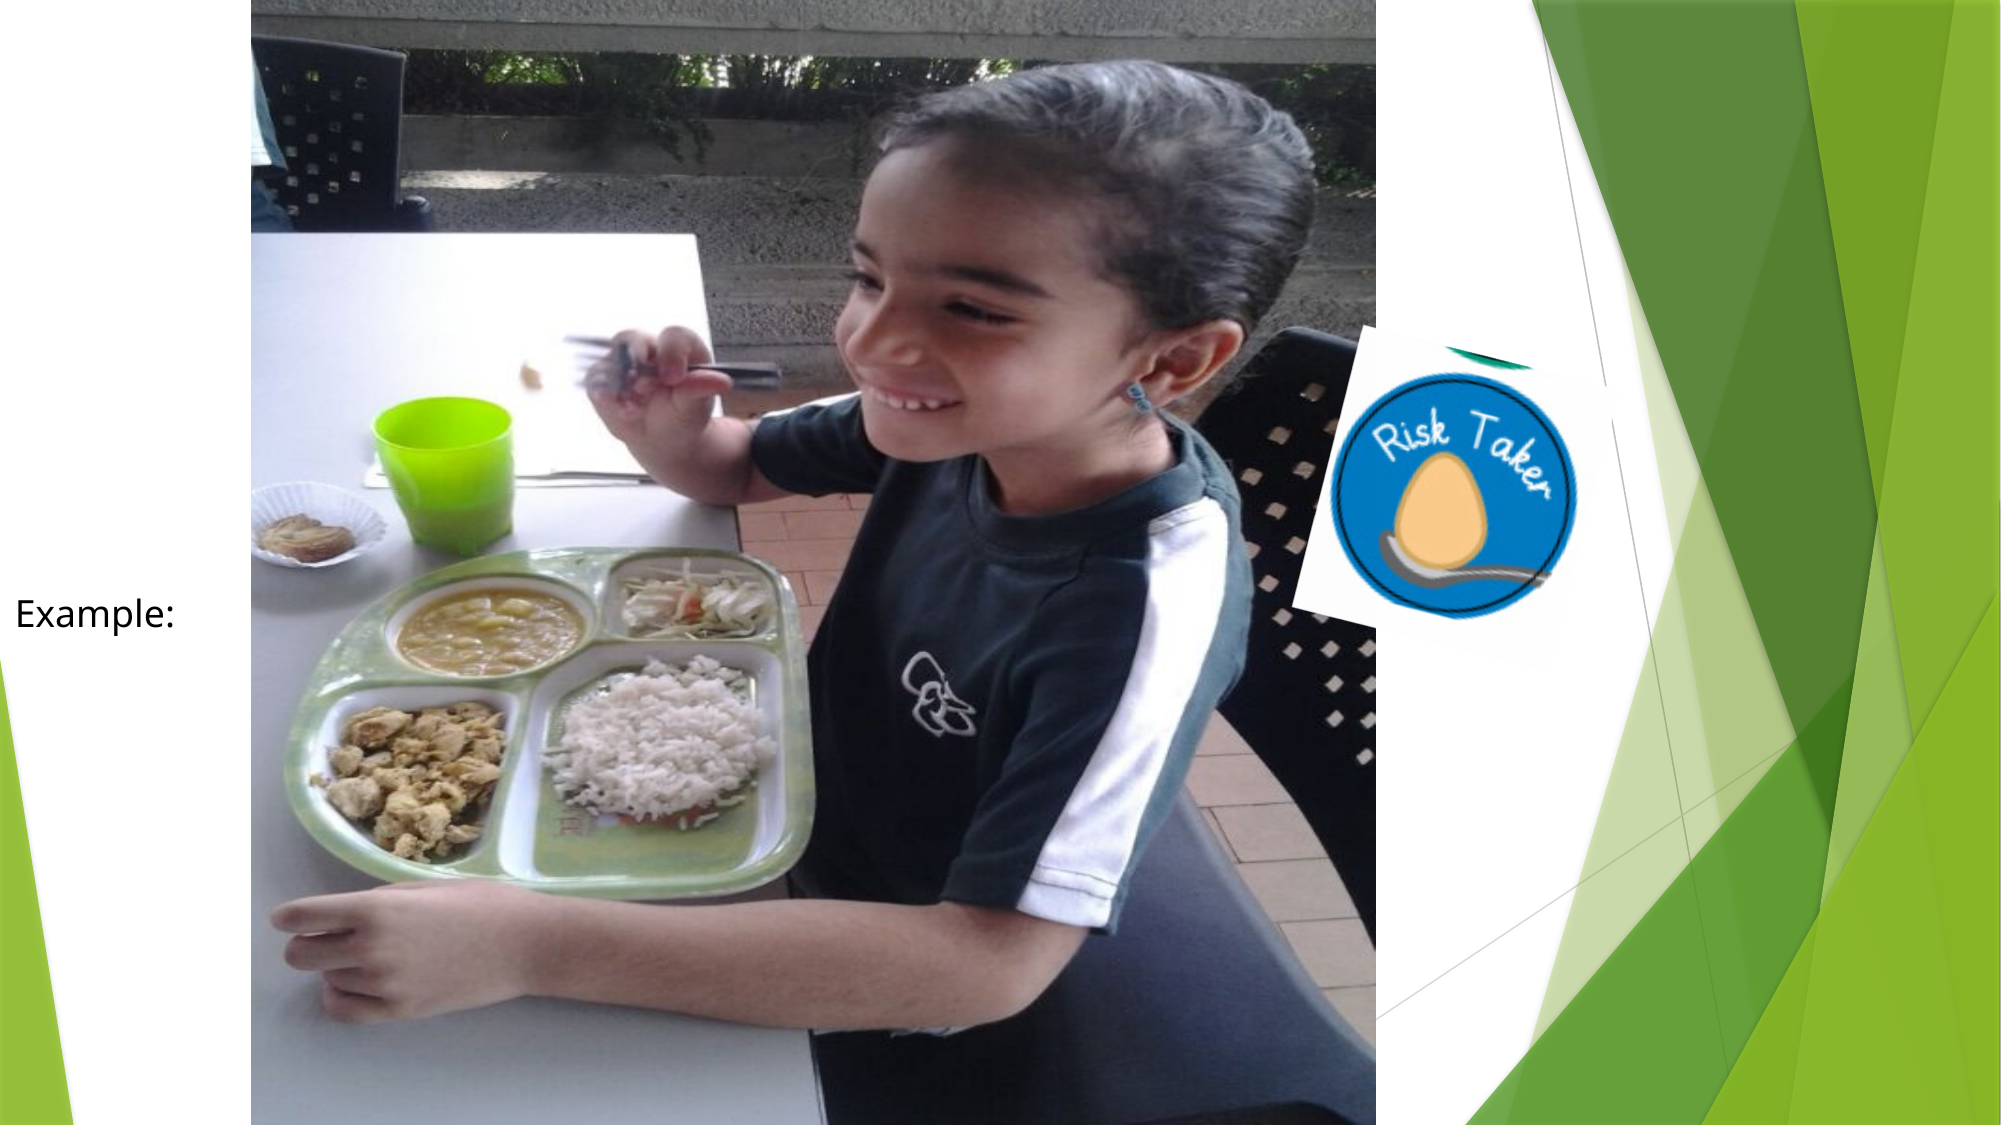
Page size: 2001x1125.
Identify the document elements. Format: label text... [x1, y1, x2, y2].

text_box Example: [0, 583, 246, 643]
picture [250, 0, 1618, 1125]
